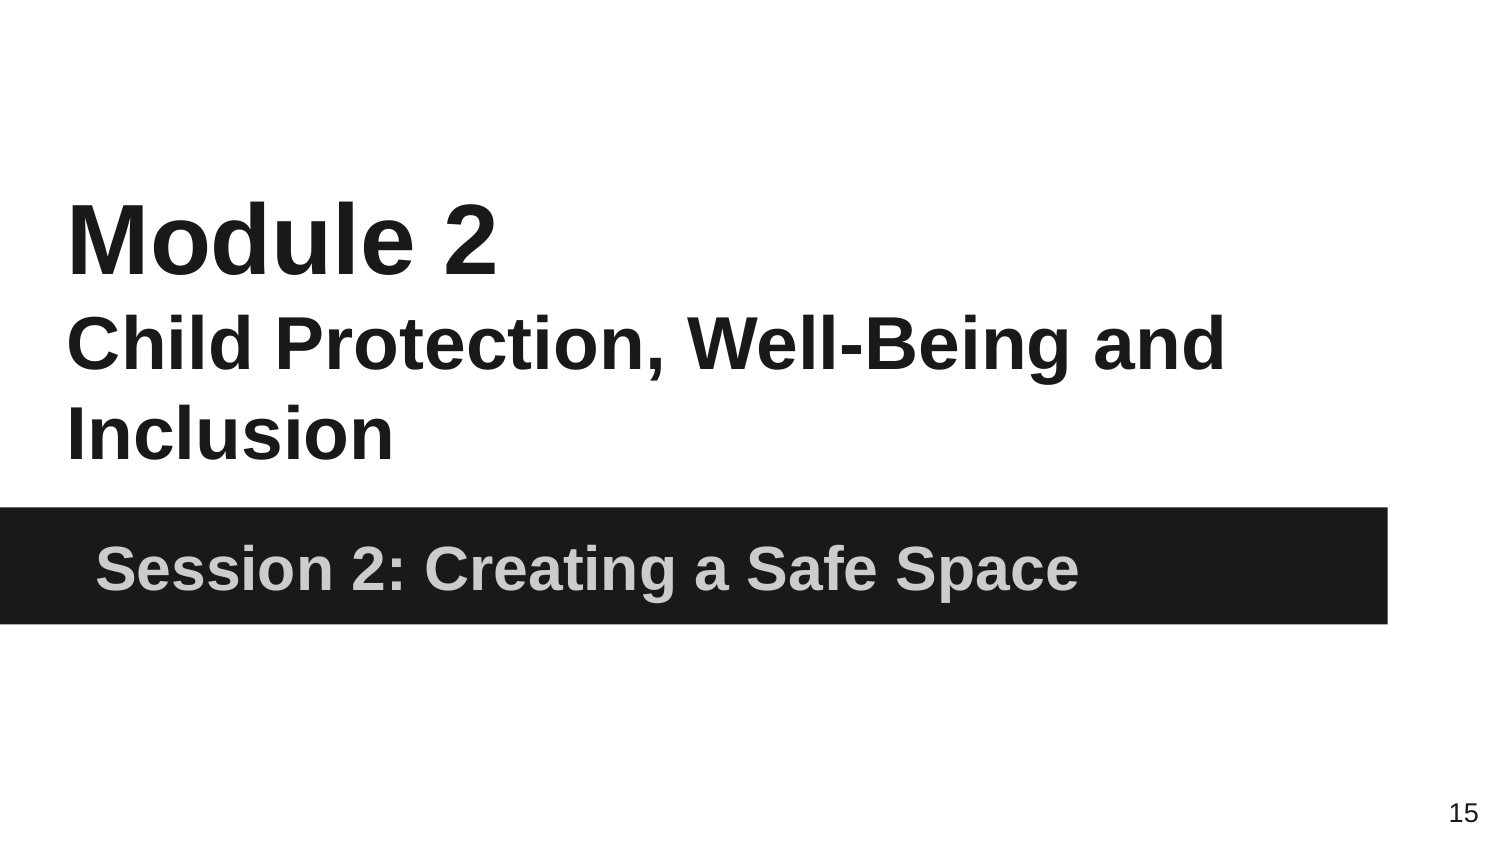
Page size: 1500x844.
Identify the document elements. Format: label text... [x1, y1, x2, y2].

subtitle Session 2: Creating a Safe Space [80, 507, 1355, 625]
title Module 2 Child Protection, Well-Being and Inclusion [51, 213, 1327, 490]
slide_number 15 [1403, 779, 1494, 844]
